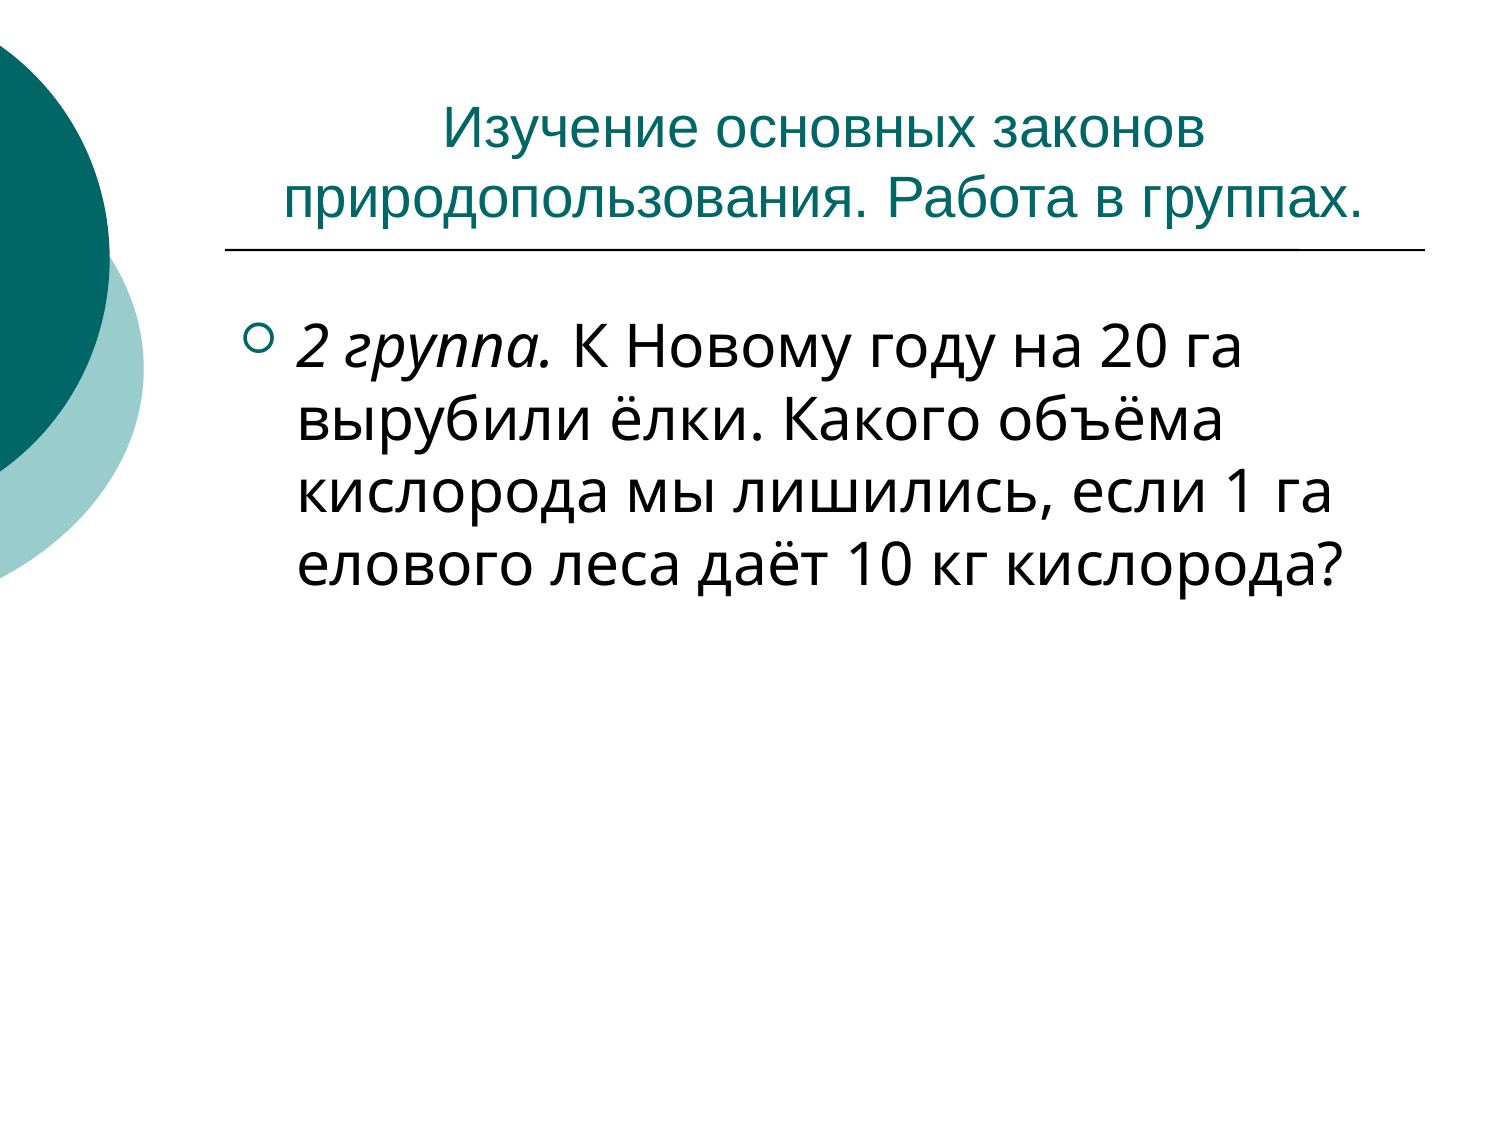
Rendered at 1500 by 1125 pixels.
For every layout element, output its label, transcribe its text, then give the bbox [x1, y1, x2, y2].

title Изучение основных законов природопользования. Работа в группах. [224, 49, 1425, 238]
list 2 группа. К Новому году на 20 га вырубили ёлки. Какого объёма кислорода мы лишились, если 1 га елового леса даёт 10 кг кислорода? [224, 299, 1425, 975]
